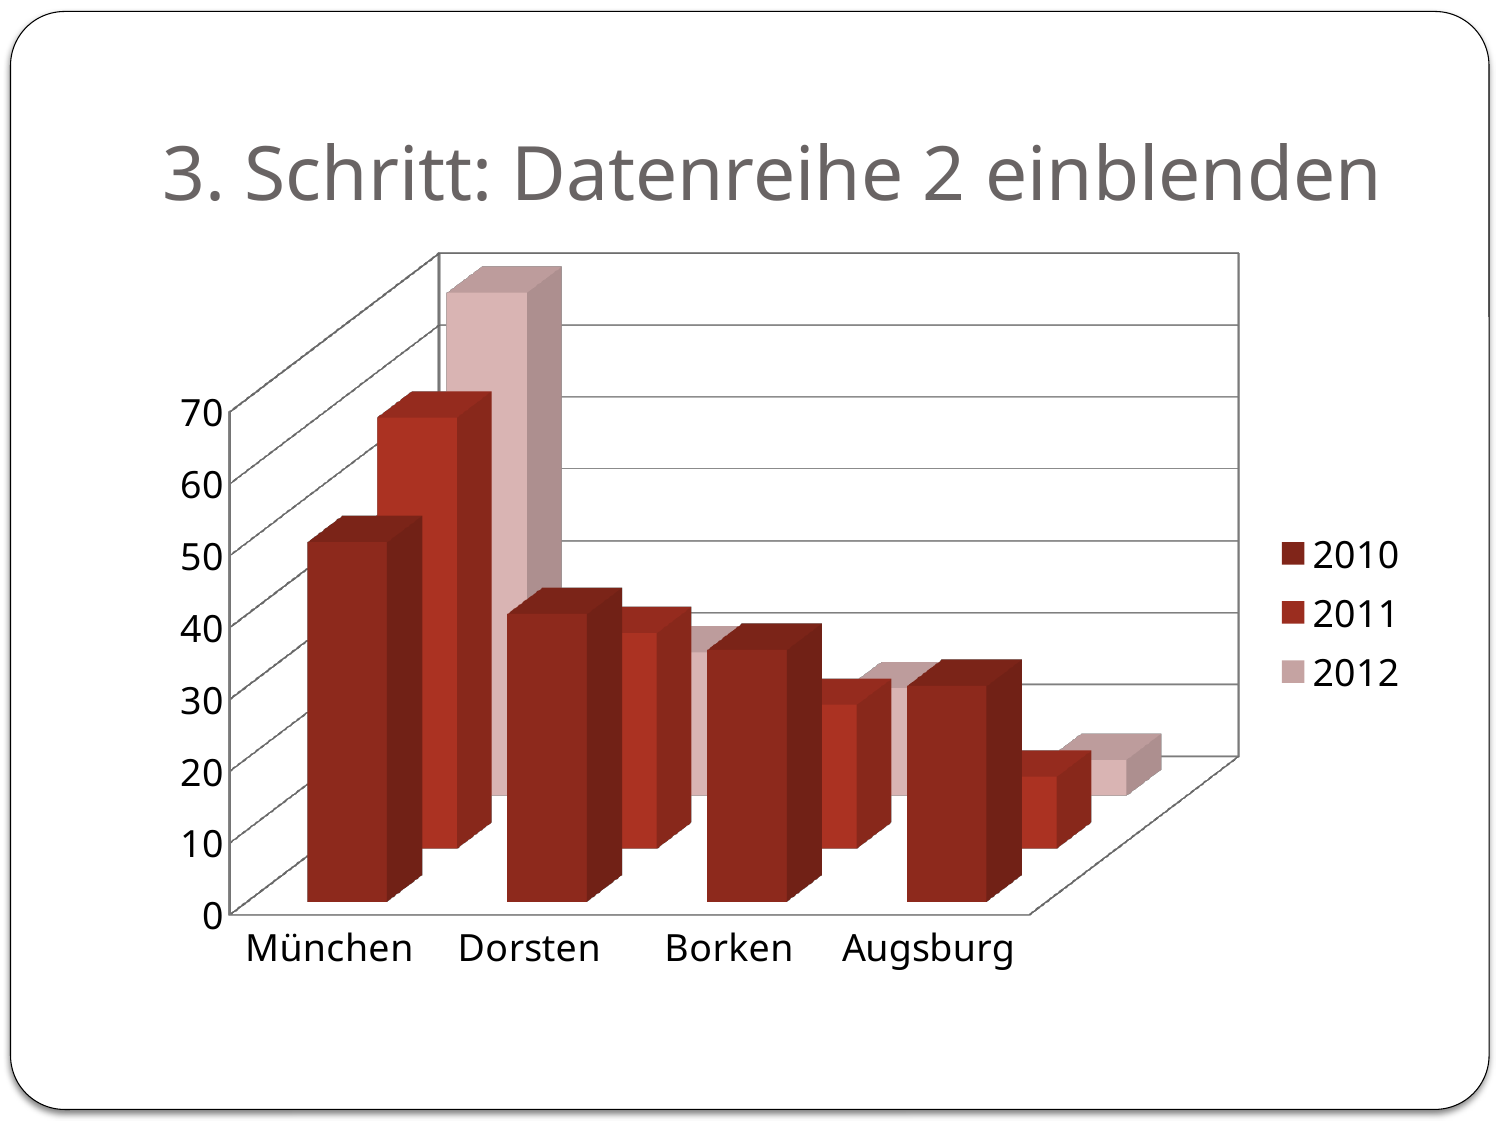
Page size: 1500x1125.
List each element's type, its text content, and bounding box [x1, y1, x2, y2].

chart [149, 237, 1426, 988]
title 3. Schritt: Datenreihe 2 einblenden [147, 42, 1423, 231]
